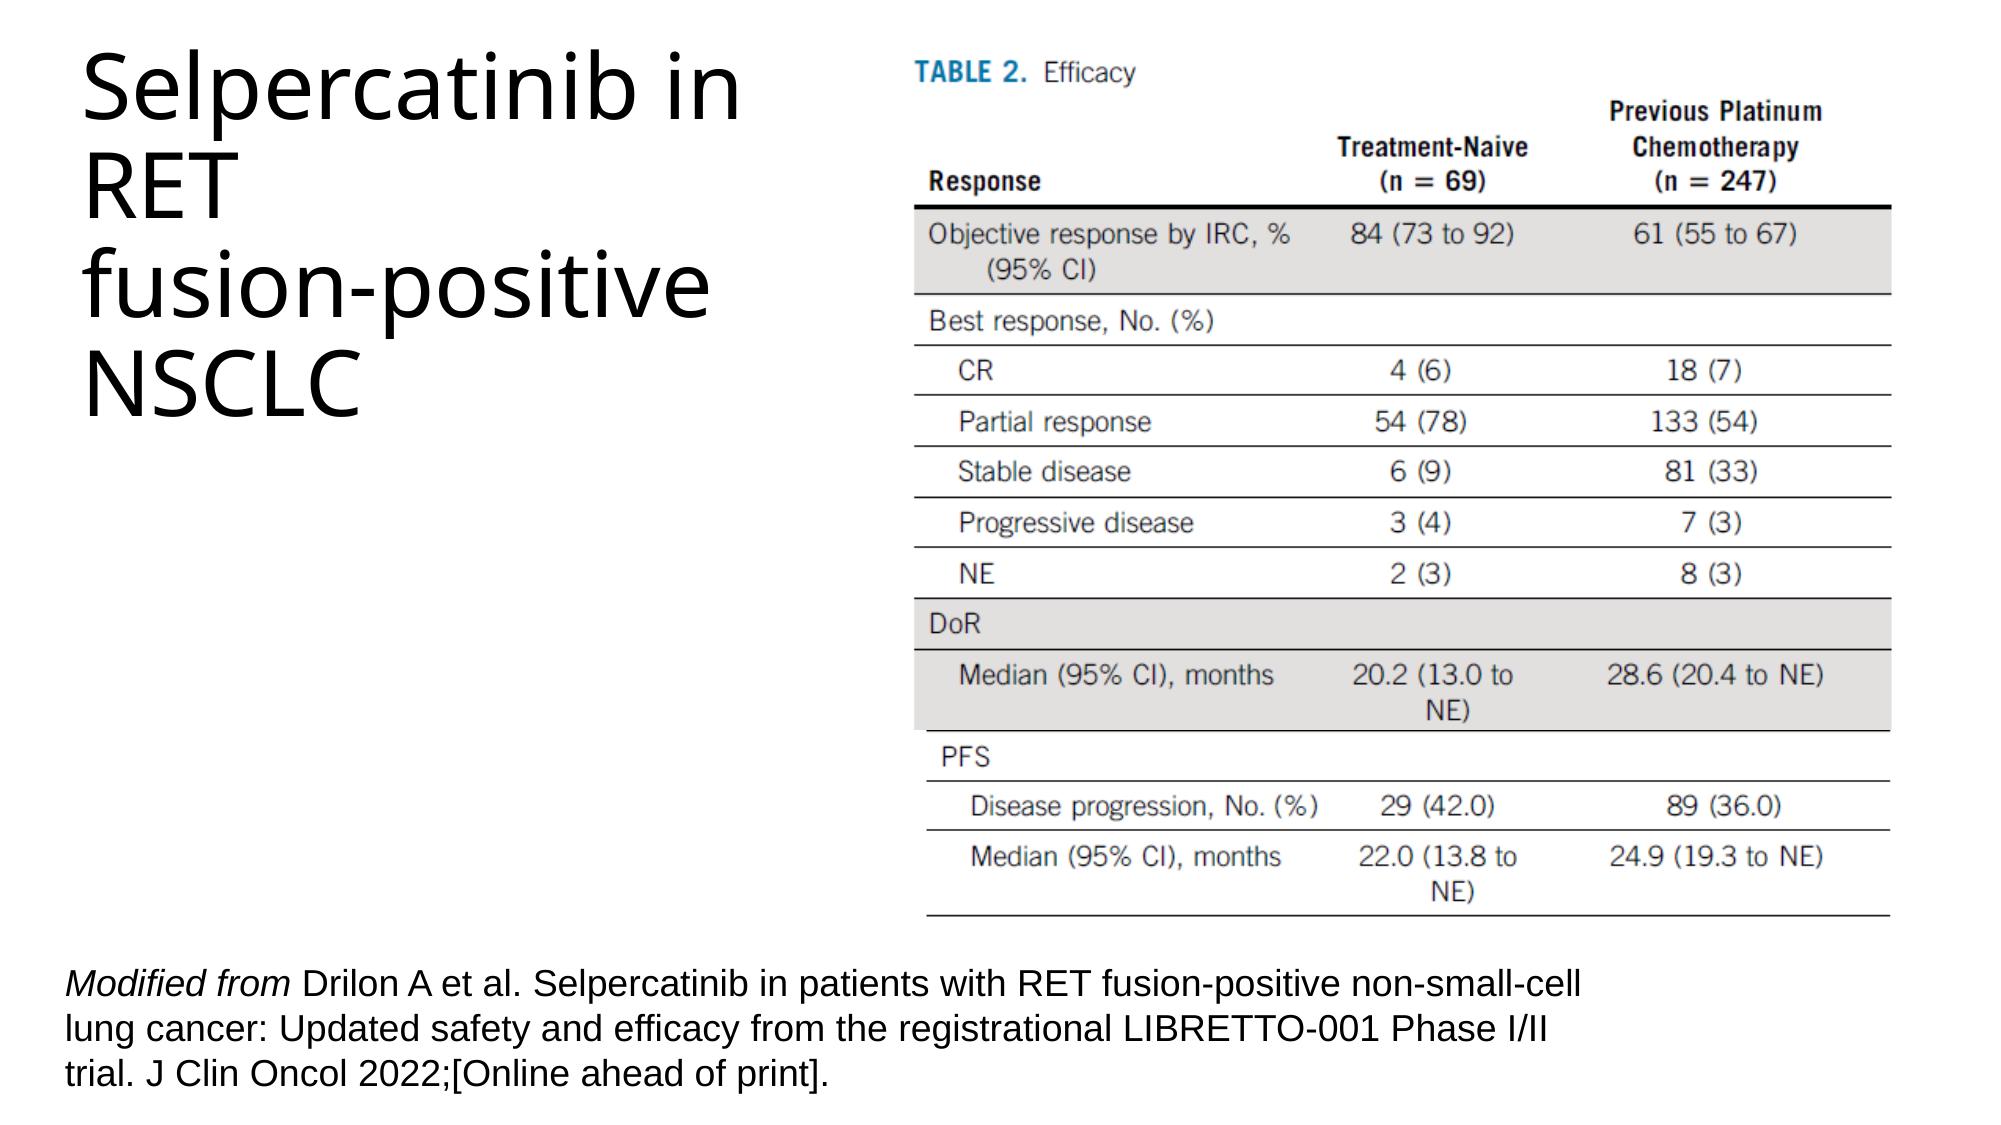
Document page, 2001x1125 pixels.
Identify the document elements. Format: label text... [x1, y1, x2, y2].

title Selpercatinib in RET fusion-positive NSCLC [66, 59, 901, 416]
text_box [901, 45, 1909, 918]
text_box Modified from Drilon A et al. Selpercatinib in patients with RET fusion-positive non-small-cell lung cancer: Updated safety and efficacy from the registrational LIBRETTO-001 Phase I/II trial. J Clin Oncol 2022;[Online ahead of print]. [49, 951, 1638, 1102]
